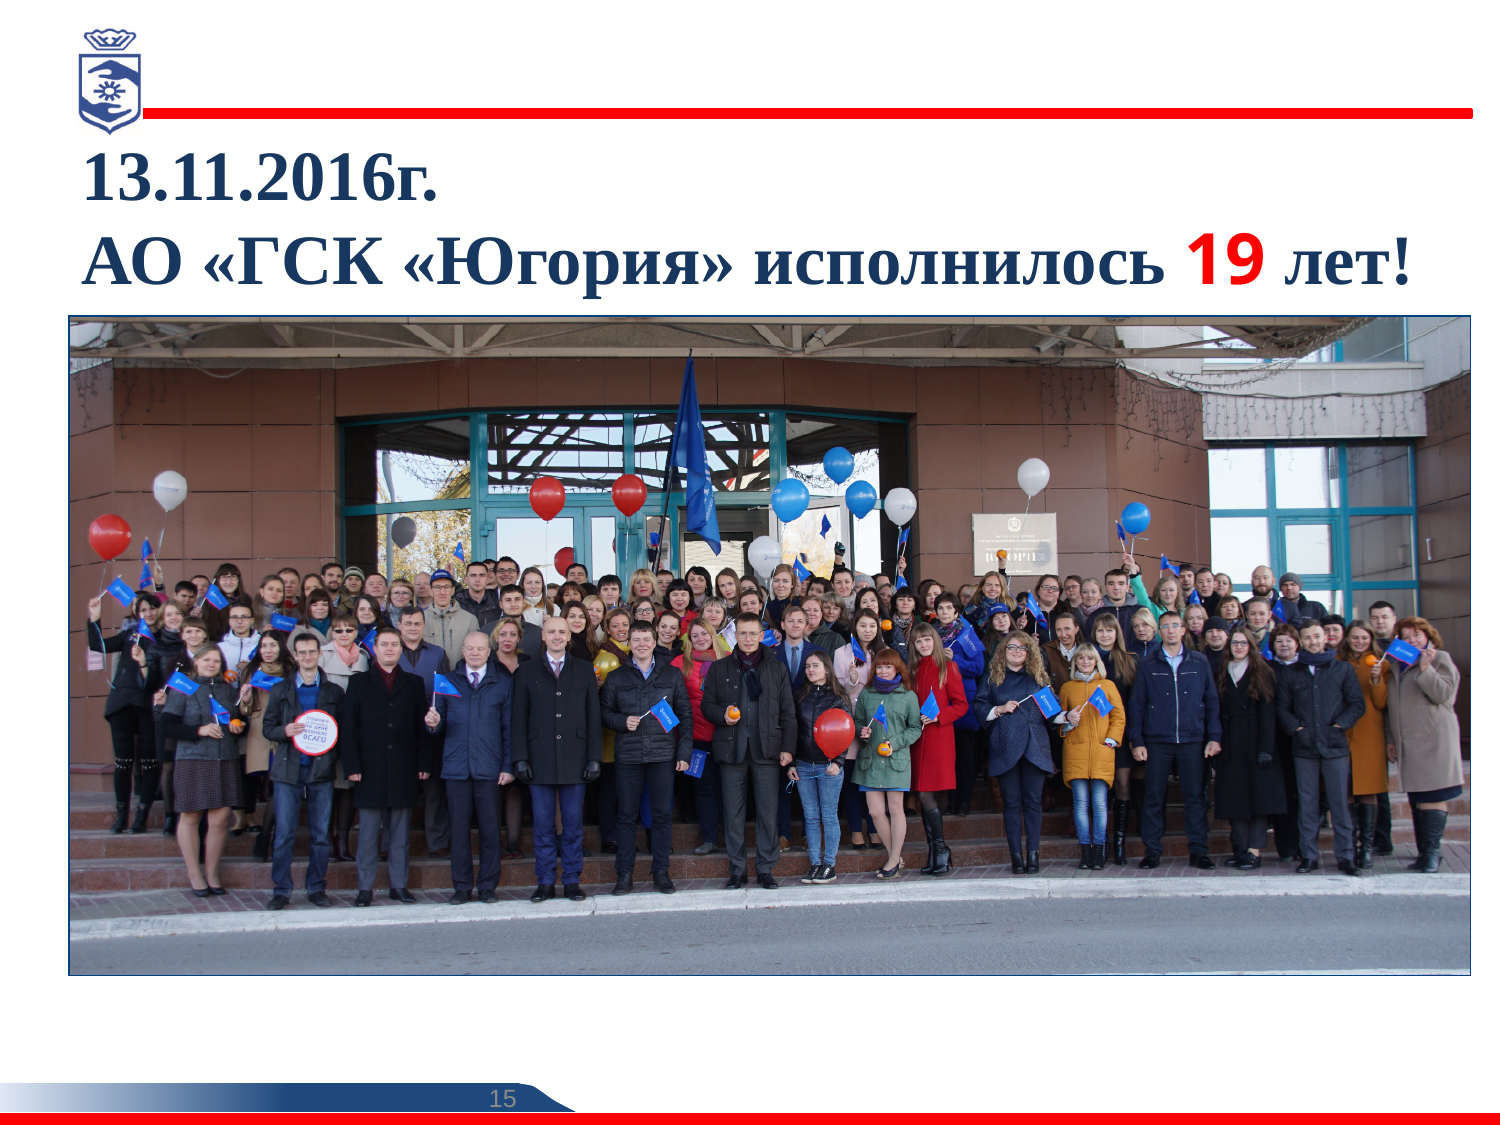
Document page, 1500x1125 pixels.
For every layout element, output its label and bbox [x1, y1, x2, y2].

picture [68, 315, 1471, 977]
text_box [0, 26, 1500, 1125]
